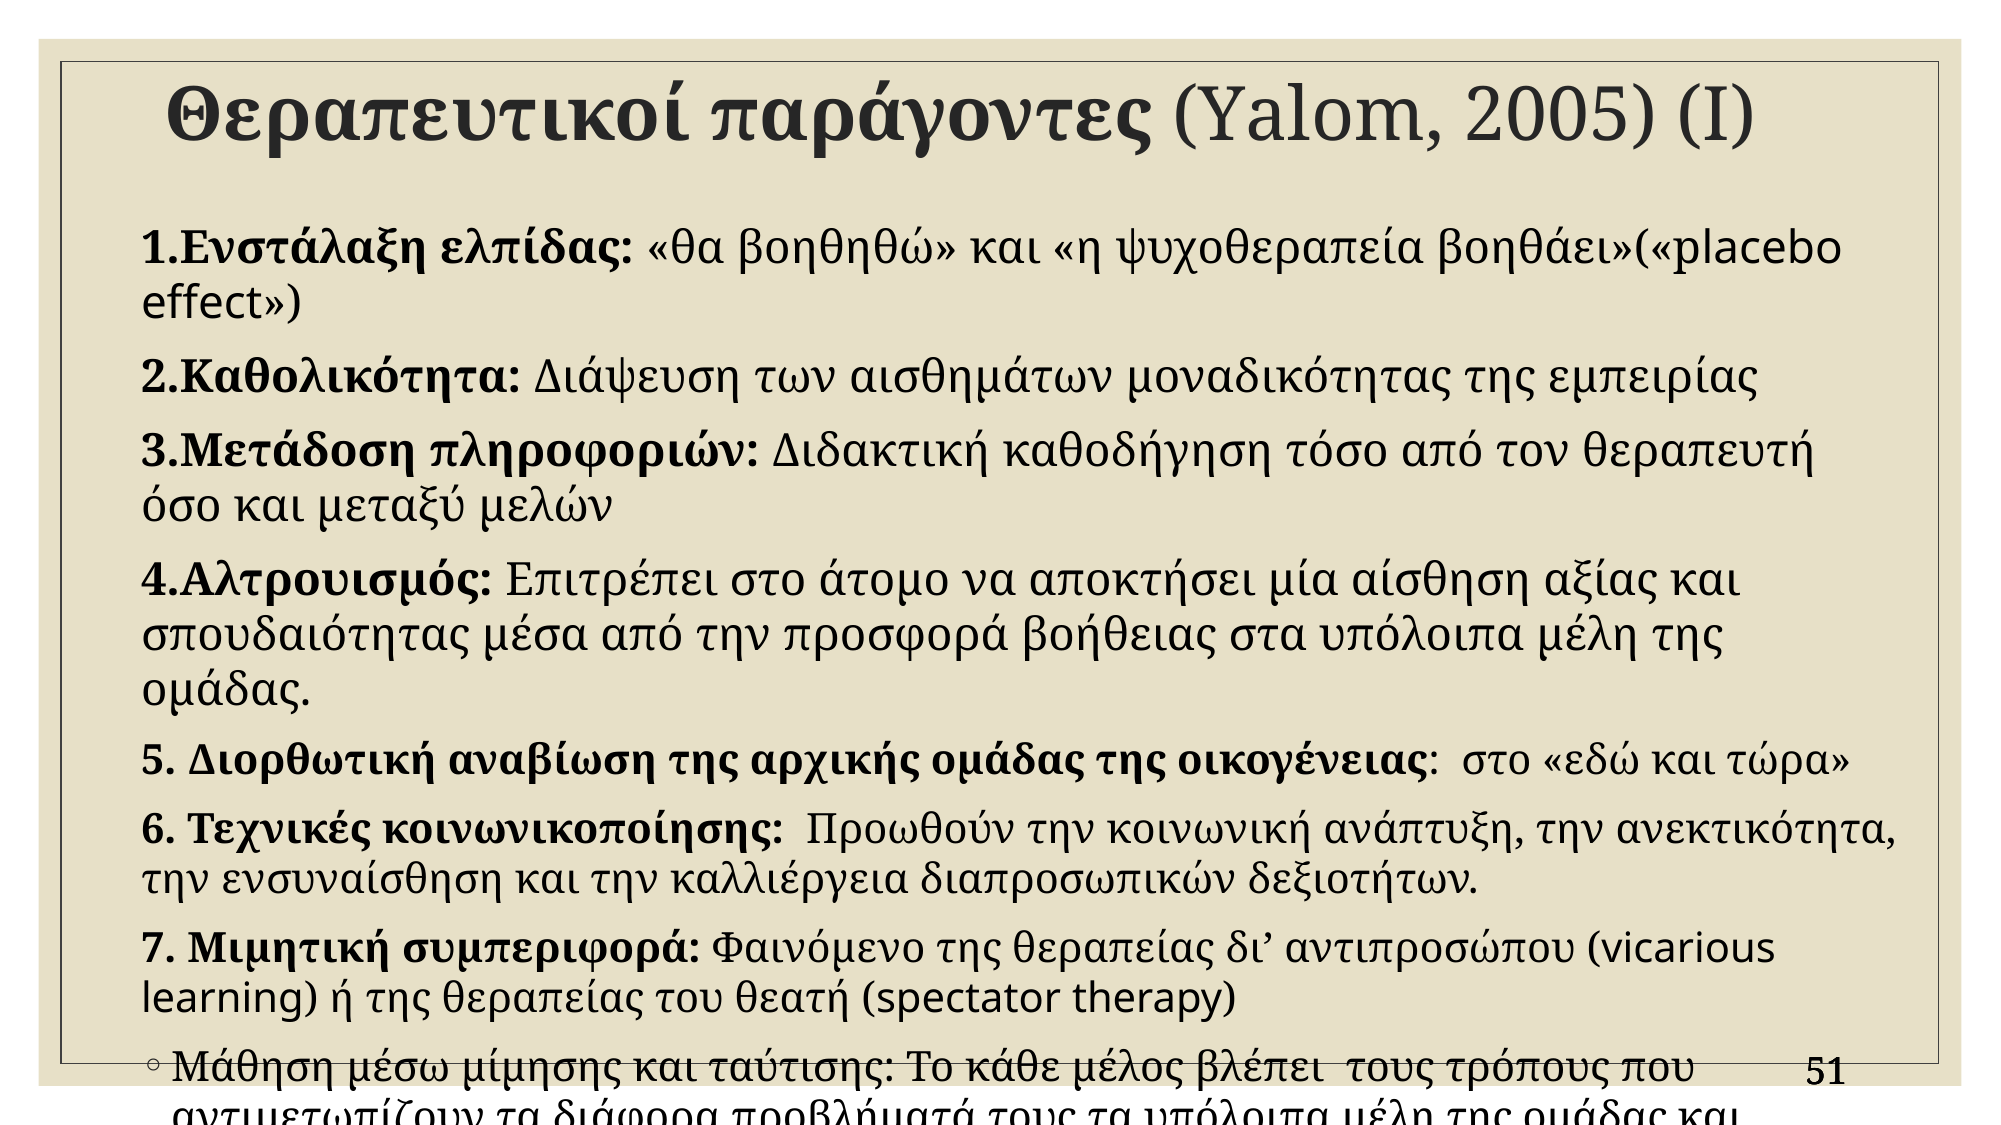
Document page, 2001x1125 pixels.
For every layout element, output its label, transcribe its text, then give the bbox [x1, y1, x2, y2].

list 1.Ενστάλαξη ελπίδας: «θα βοηθηθώ» και «η ψυχοθεραπεία βοηθάει»(«placebo effect») 2.Καθολικότητα: Διάψευση των αισθημάτων μοναδικότητας της εμπειρίας 3.Μετάδοση πληροφοριών: Διδακτική καθοδήγηση τόσο από τον θεραπευτή όσο και μεταξύ μελών 4.Αλτρουισμός: Επιτρέπει στο άτομο να αποκτήσει μία αίσθηση αξίας και σπουδαιότητας μέσα από την προσφορά βοήθειας στα υπόλοιπα μέλη της ομάδας. 5. Διορθωτική αναβίωση της αρχικής ομάδας της οικογένειας: στο «εδώ και τώρα» 6. Τεχνικές κοινωνικοποίησης: Προωθούν την κοινωνική ανάπτυξη, την ανεκτικότητα, την ενσυναίσθηση και την καλλιέργεια διαπροσωπικών δεξιοτήτων. 7. Μιμητική συμπεριφορά: Φαινόμενο της θεραπείας δι’ αντιπροσώπου (vicarious learning) ή της θεραπείας του θεατή (spectator therapy) Μάθηση μέσω μίμησης και ταύτισης: Το κάθε μέλος βλέπει τους τρόπους που αντιμετωπίζουν τα διάφορα προβλήματά τους τα υπόλοιπα μέλη της ομάδας και ταυτιζόμενο επιλέγει. [126, 210, 1921, 1103]
title Θεραπευτικοί παράγοντες (Υalom, 2005) (Ι) [149, 68, 1898, 164]
text_box 51 [1412, 1042, 1863, 1103]
